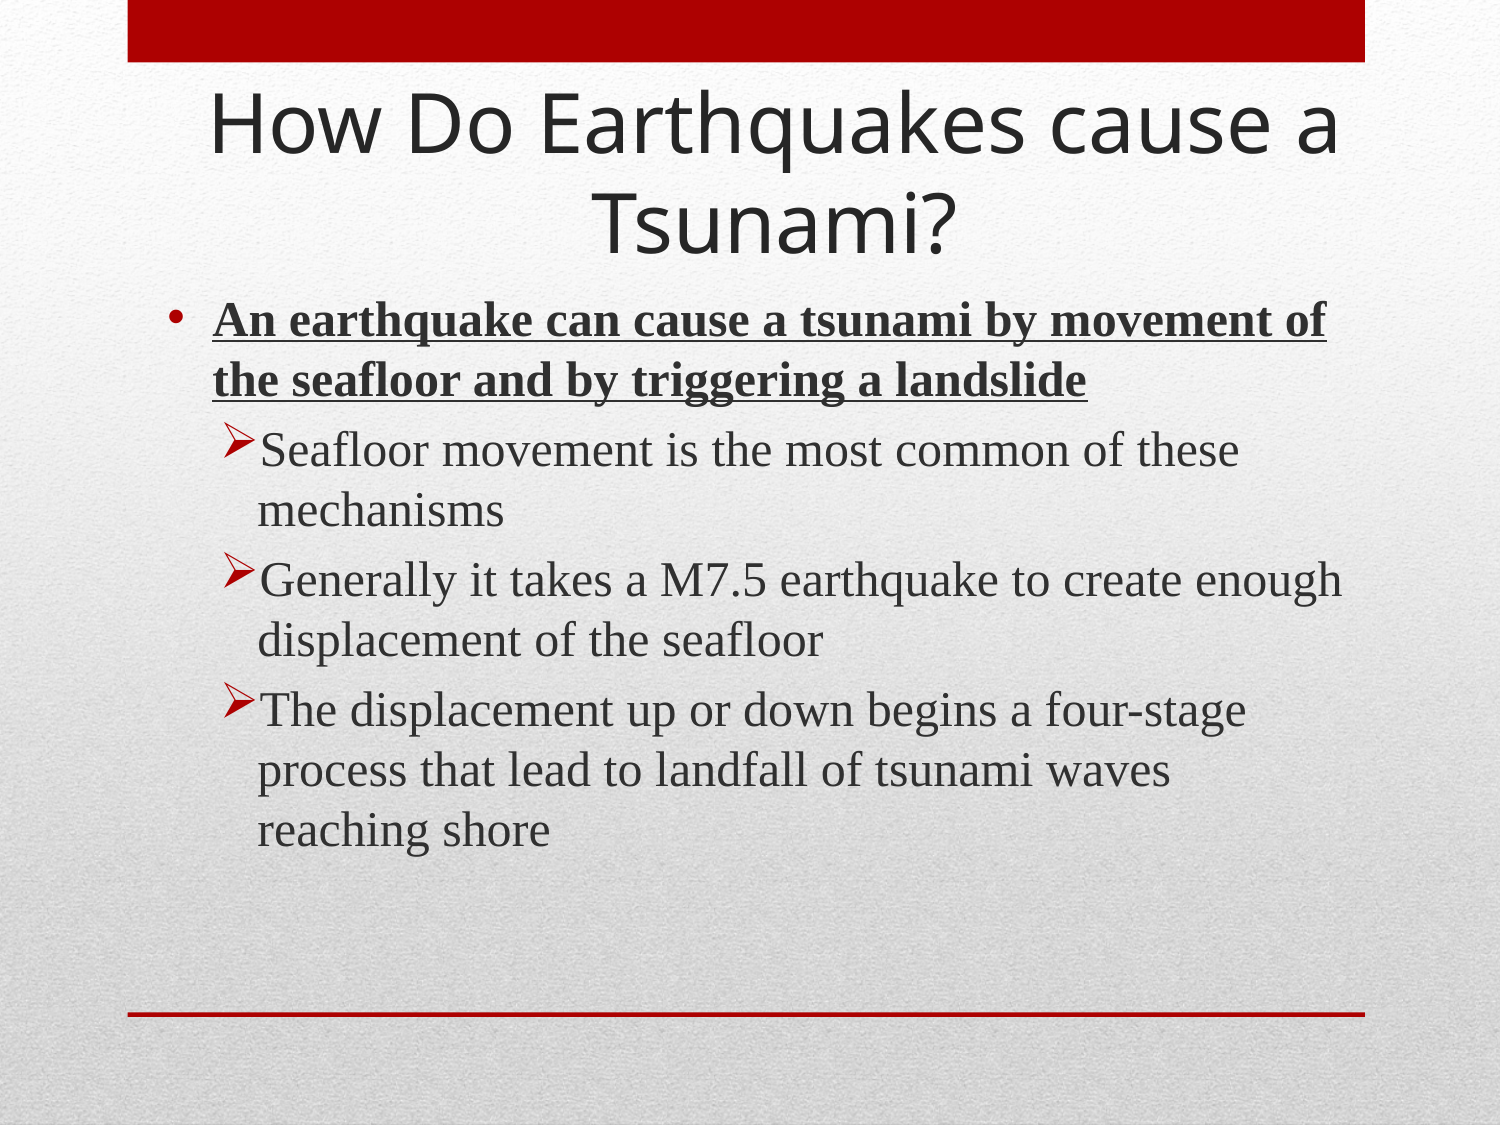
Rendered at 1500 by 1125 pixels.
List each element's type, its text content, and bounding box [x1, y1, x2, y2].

text_box An earthquake can cause a tsunami by movement of the seafloor and by triggering a landslide Seafloor movement is the most common of these mechanisms Generally it takes a M7.5 earthquake to create enough displacement of the seafloor The displacement up or down begins a four-stage process that lead to landfall of tsunami waves reaching shore [99, 200, 1363, 944]
text_box How Do Earthquakes cause a Tsunami? [50, 62, 1500, 278]
